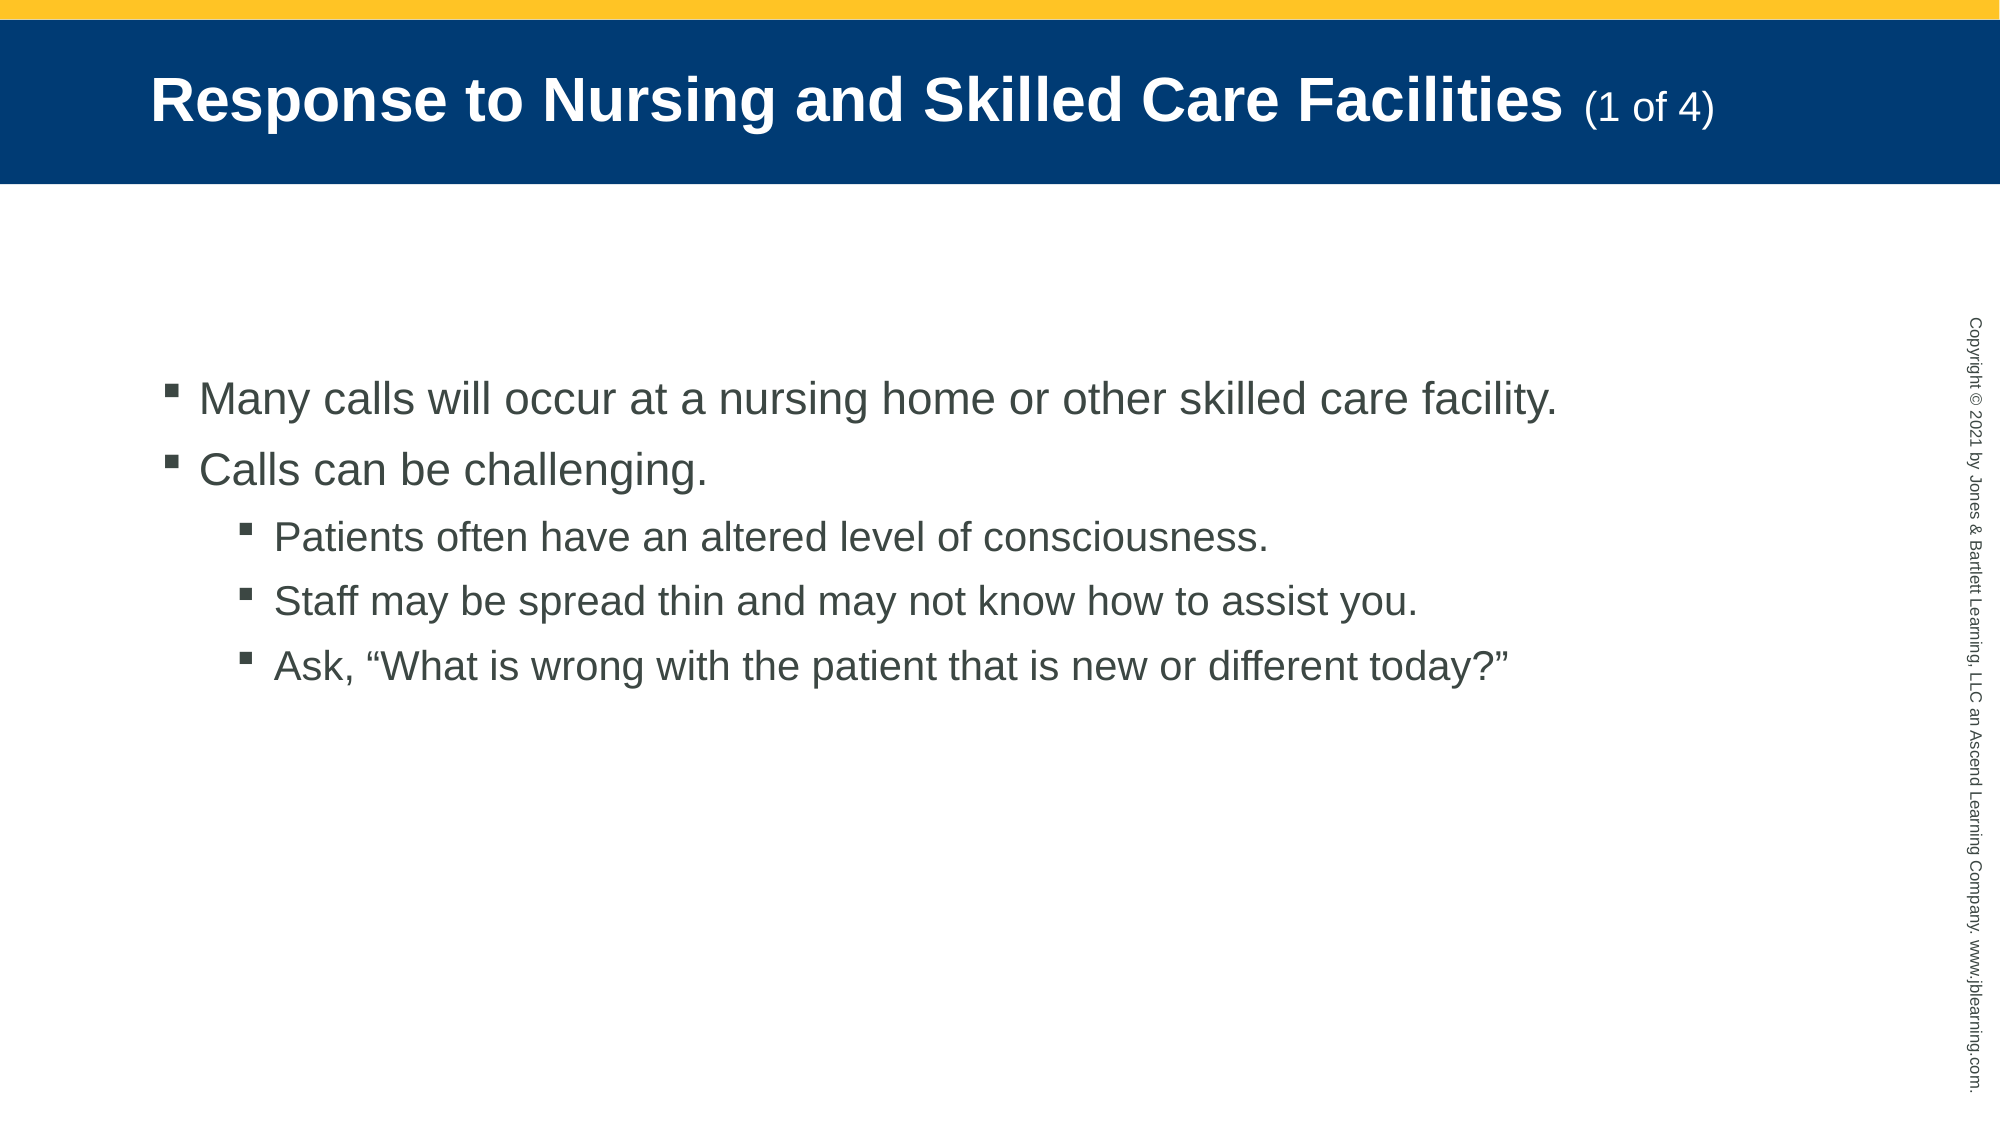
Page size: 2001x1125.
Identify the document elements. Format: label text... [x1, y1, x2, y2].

title Response to Nursing and Skilled Care Facilities (1 of 4) [0, 19, 2000, 185]
list Many calls will occur at a nursing home or other skilled care facility. Calls can be challenging. Patients often have an altered level of consciousness. Staff may be spread thin and may not know how to assist you. Ask, “What is wrong with the patient that is new or different today?” [146, 361, 1859, 1016]
